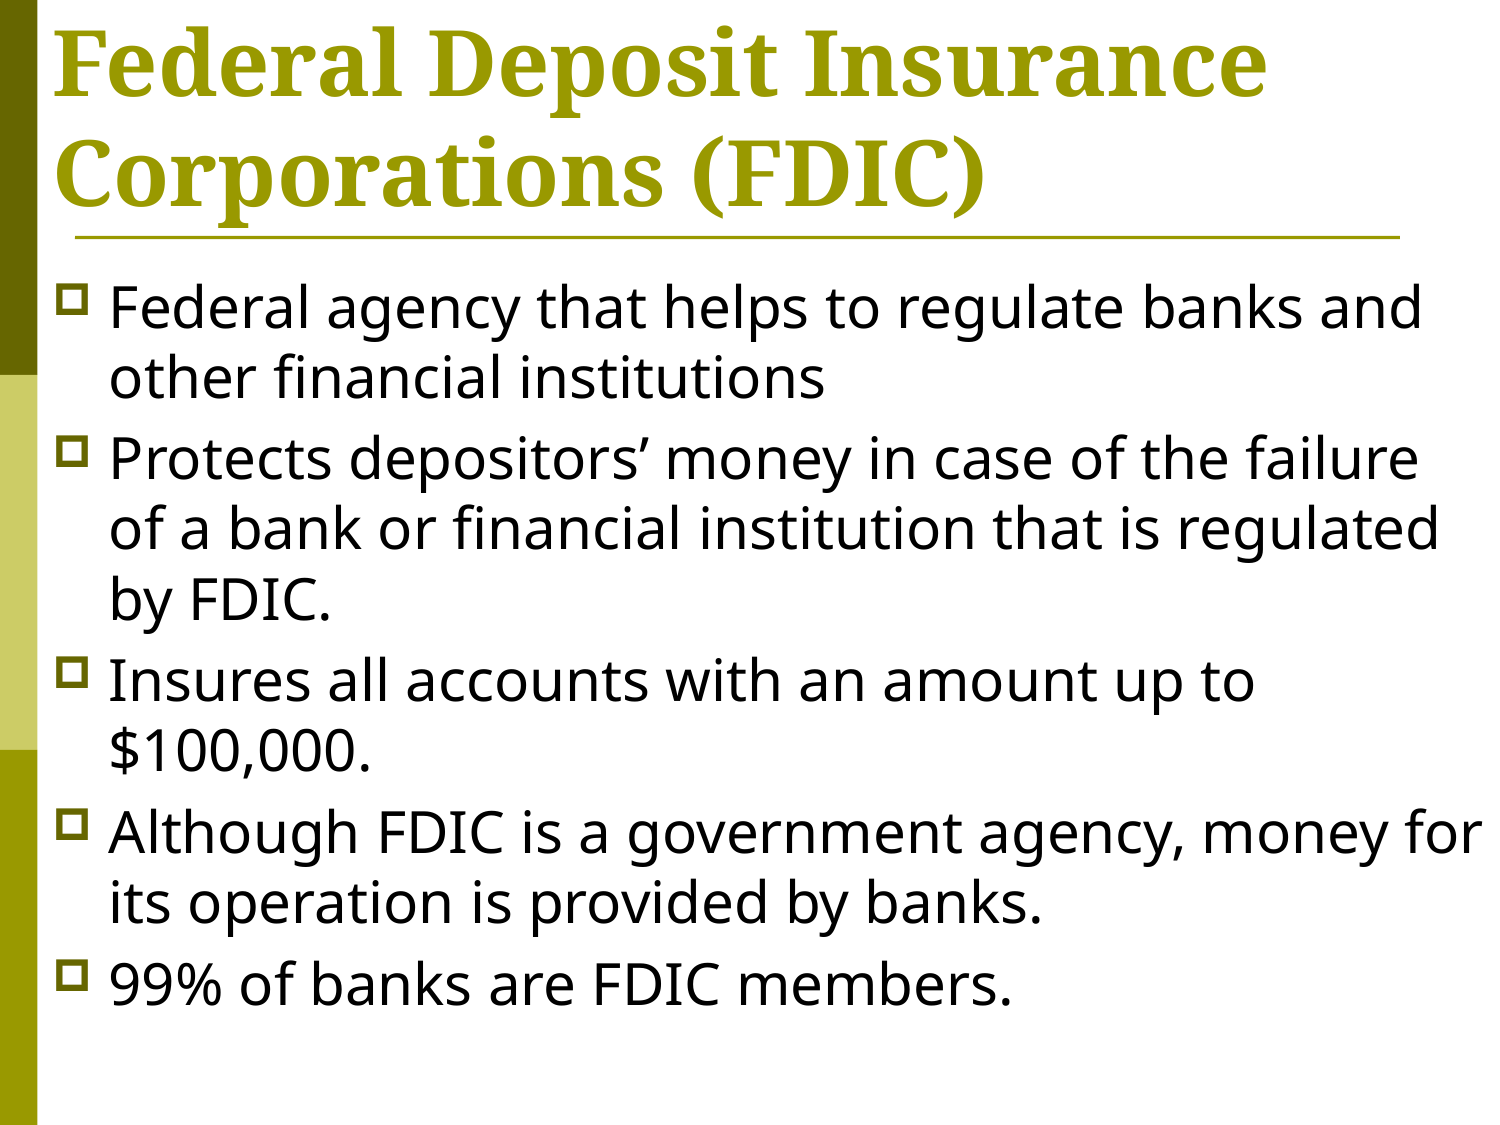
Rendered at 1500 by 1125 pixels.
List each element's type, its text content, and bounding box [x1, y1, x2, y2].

title Federal Deposit Insurance Corporations (FDIC) [37, 0, 1500, 233]
list Federal agency that helps to regulate banks and other financial institutions Protects depositors’ money in case of the failure of a bank or financial institution that is regulated by FDIC. Insures all accounts with an amount up to $100,000. Although FDIC is a government agency, money for its operation is provided by banks. 99% of banks are FDIC members. [37, 262, 1500, 1125]
